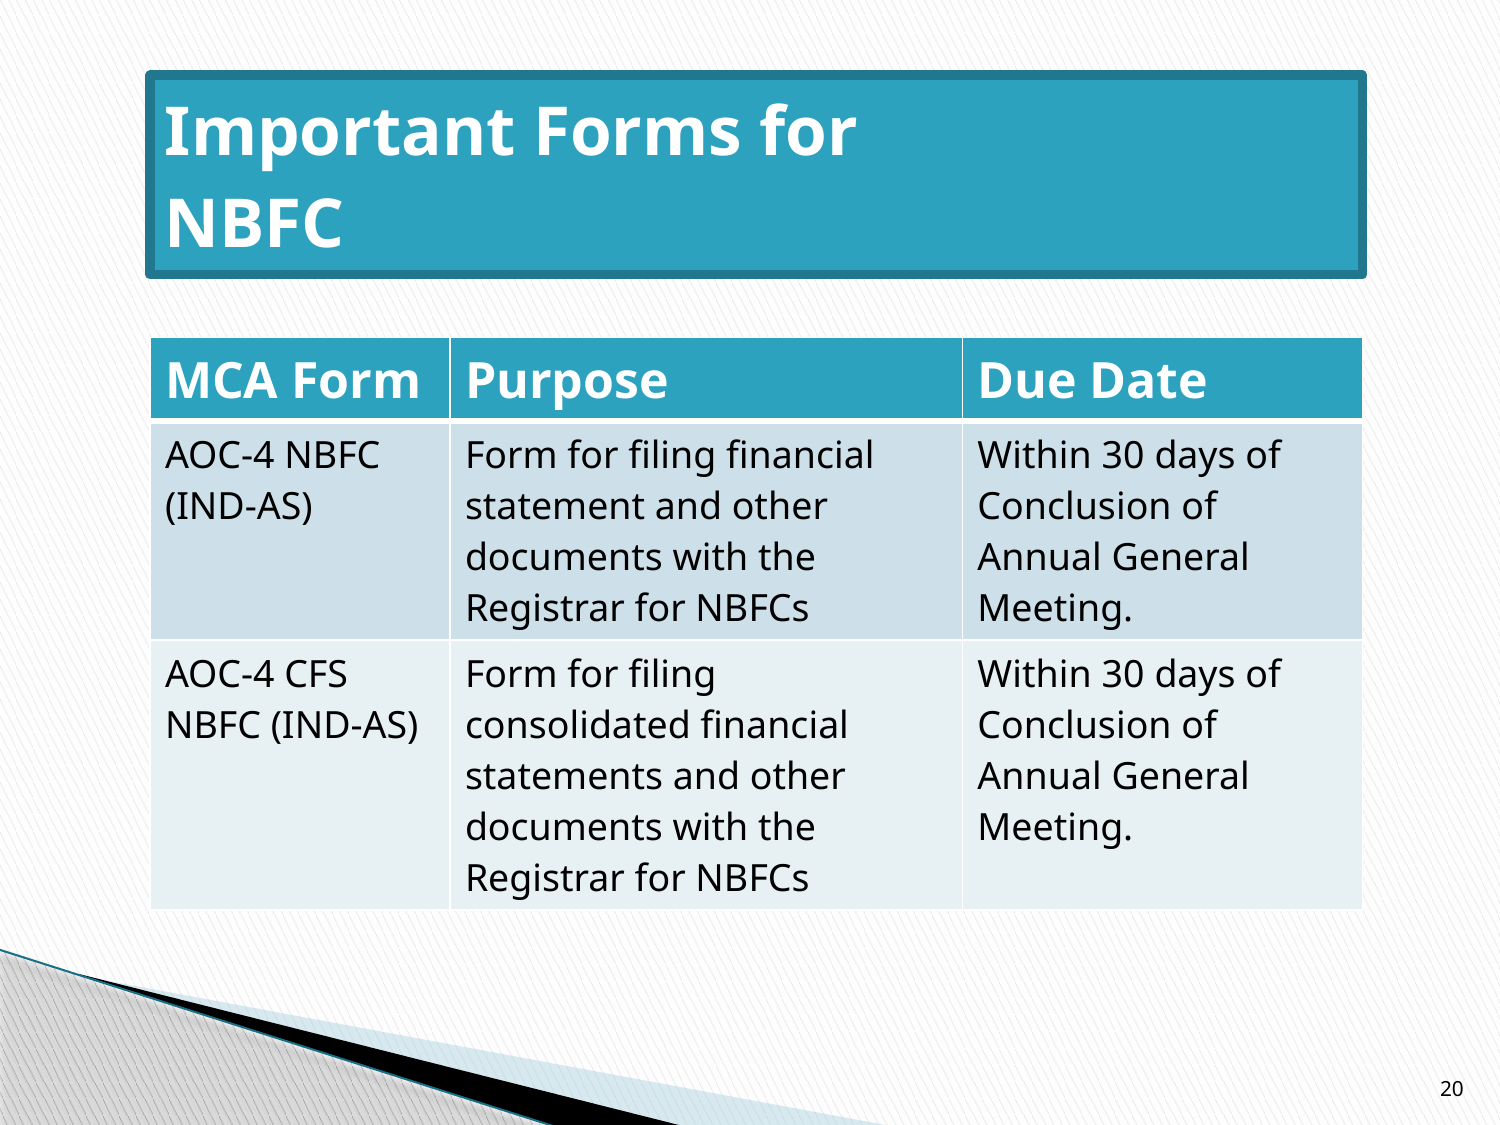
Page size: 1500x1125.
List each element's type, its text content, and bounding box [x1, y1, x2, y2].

title Important Forms for NBFC [145, 70, 1367, 279]
table_header Purpose [451, 338, 962, 418]
table_cell AOC-4 CFS NBFC (IND-AS) [151, 641, 449, 909]
table_header Due Date [963, 338, 1362, 418]
table_cell Form for filing financial statement and other documents with the Registrar for NBFCs [451, 424, 962, 639]
slide_number 20 [1418, 1051, 1479, 1112]
table_cell Within 30 days of Conclusion of Annual General Meeting. [963, 641, 1362, 909]
table_cell AOC-4 NBFC (IND-AS) [151, 424, 449, 639]
table_cell Within 30 days of Conclusion of Annual General Meeting. [963, 424, 1362, 639]
table_cell Form for filing consolidated financial statements and other documents with the Registrar for NBFCs [451, 641, 962, 909]
table_header MCA Form [151, 338, 449, 418]
